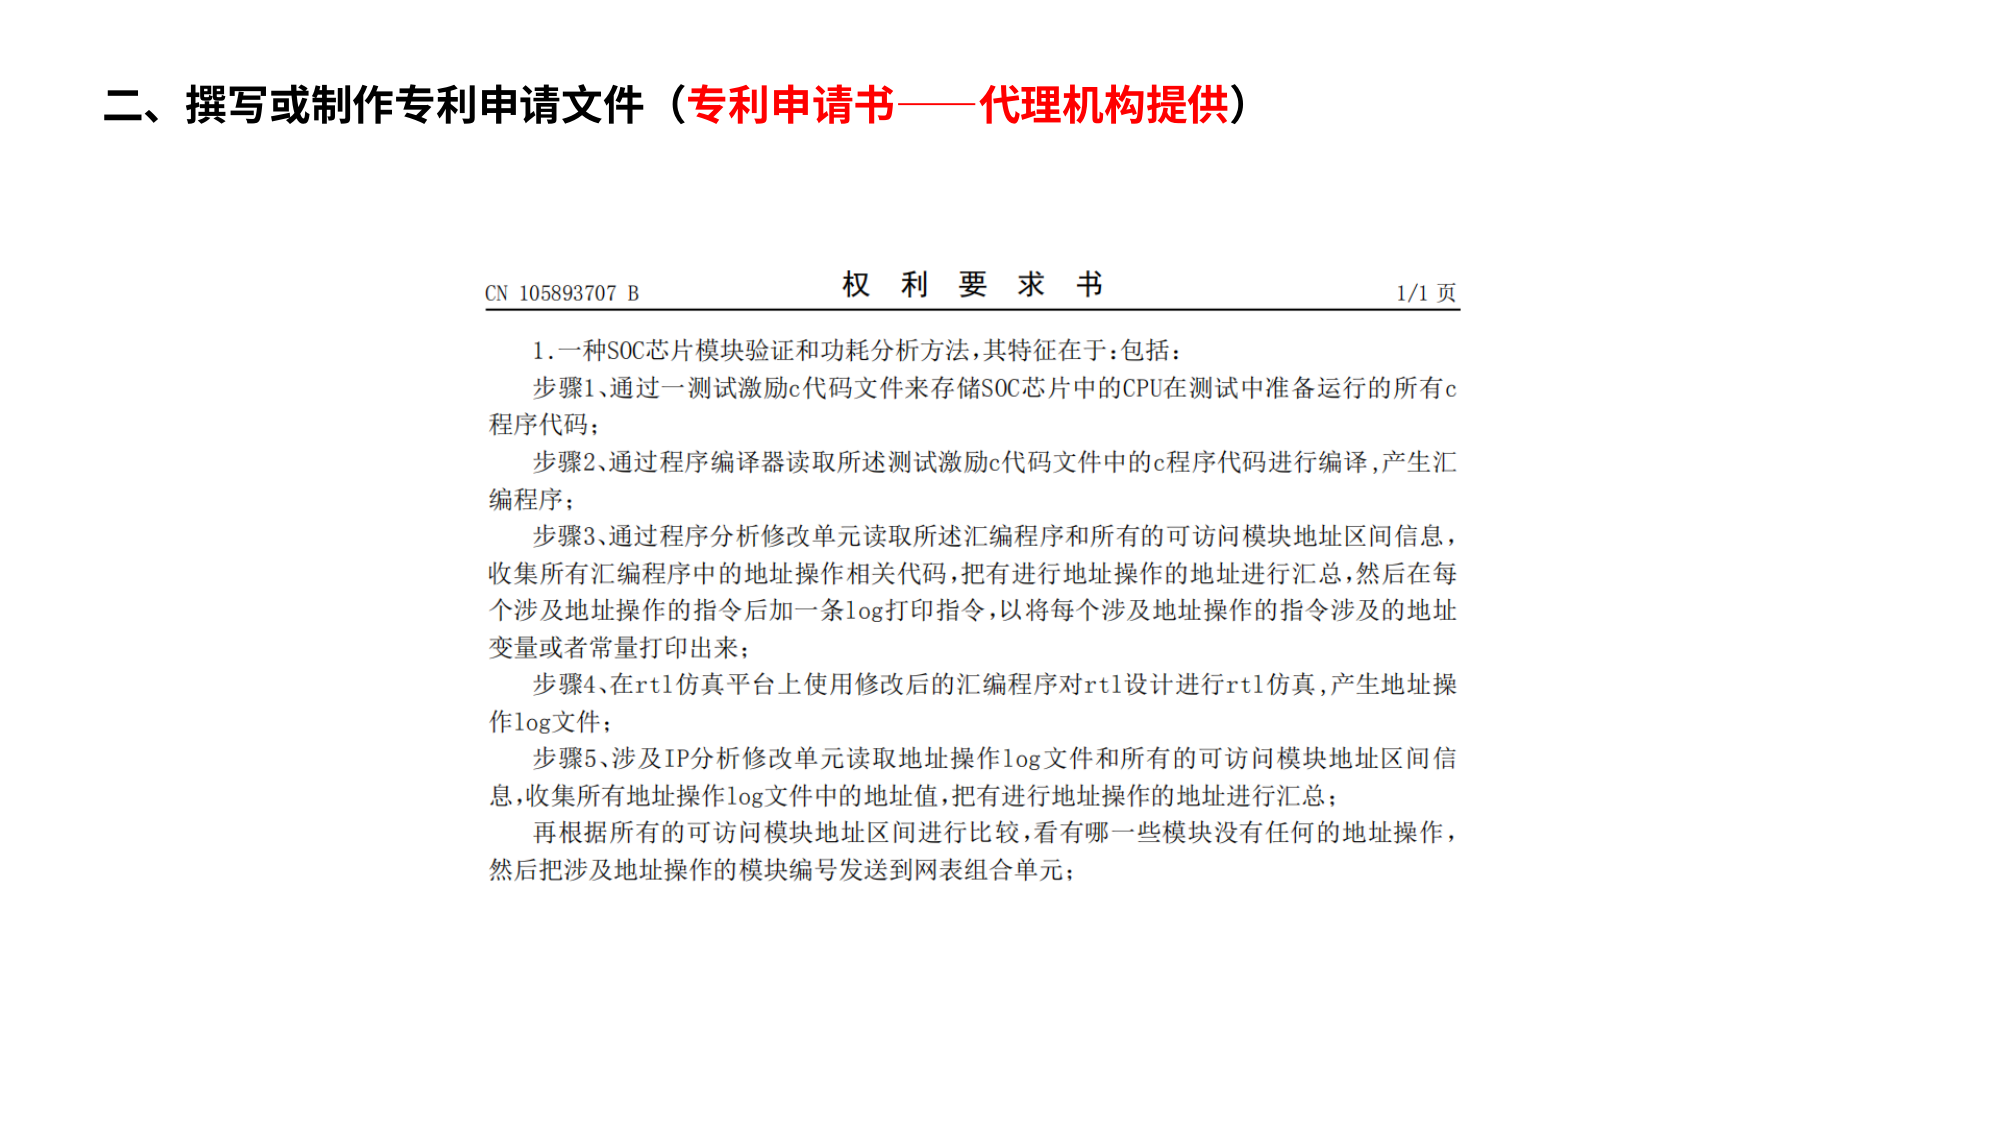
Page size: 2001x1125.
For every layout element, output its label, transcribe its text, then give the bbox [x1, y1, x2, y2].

picture [431, 237, 1569, 888]
title 二、撰写或制作专利申请文件（专利申请书——代理机构提供） [87, 47, 1438, 160]
